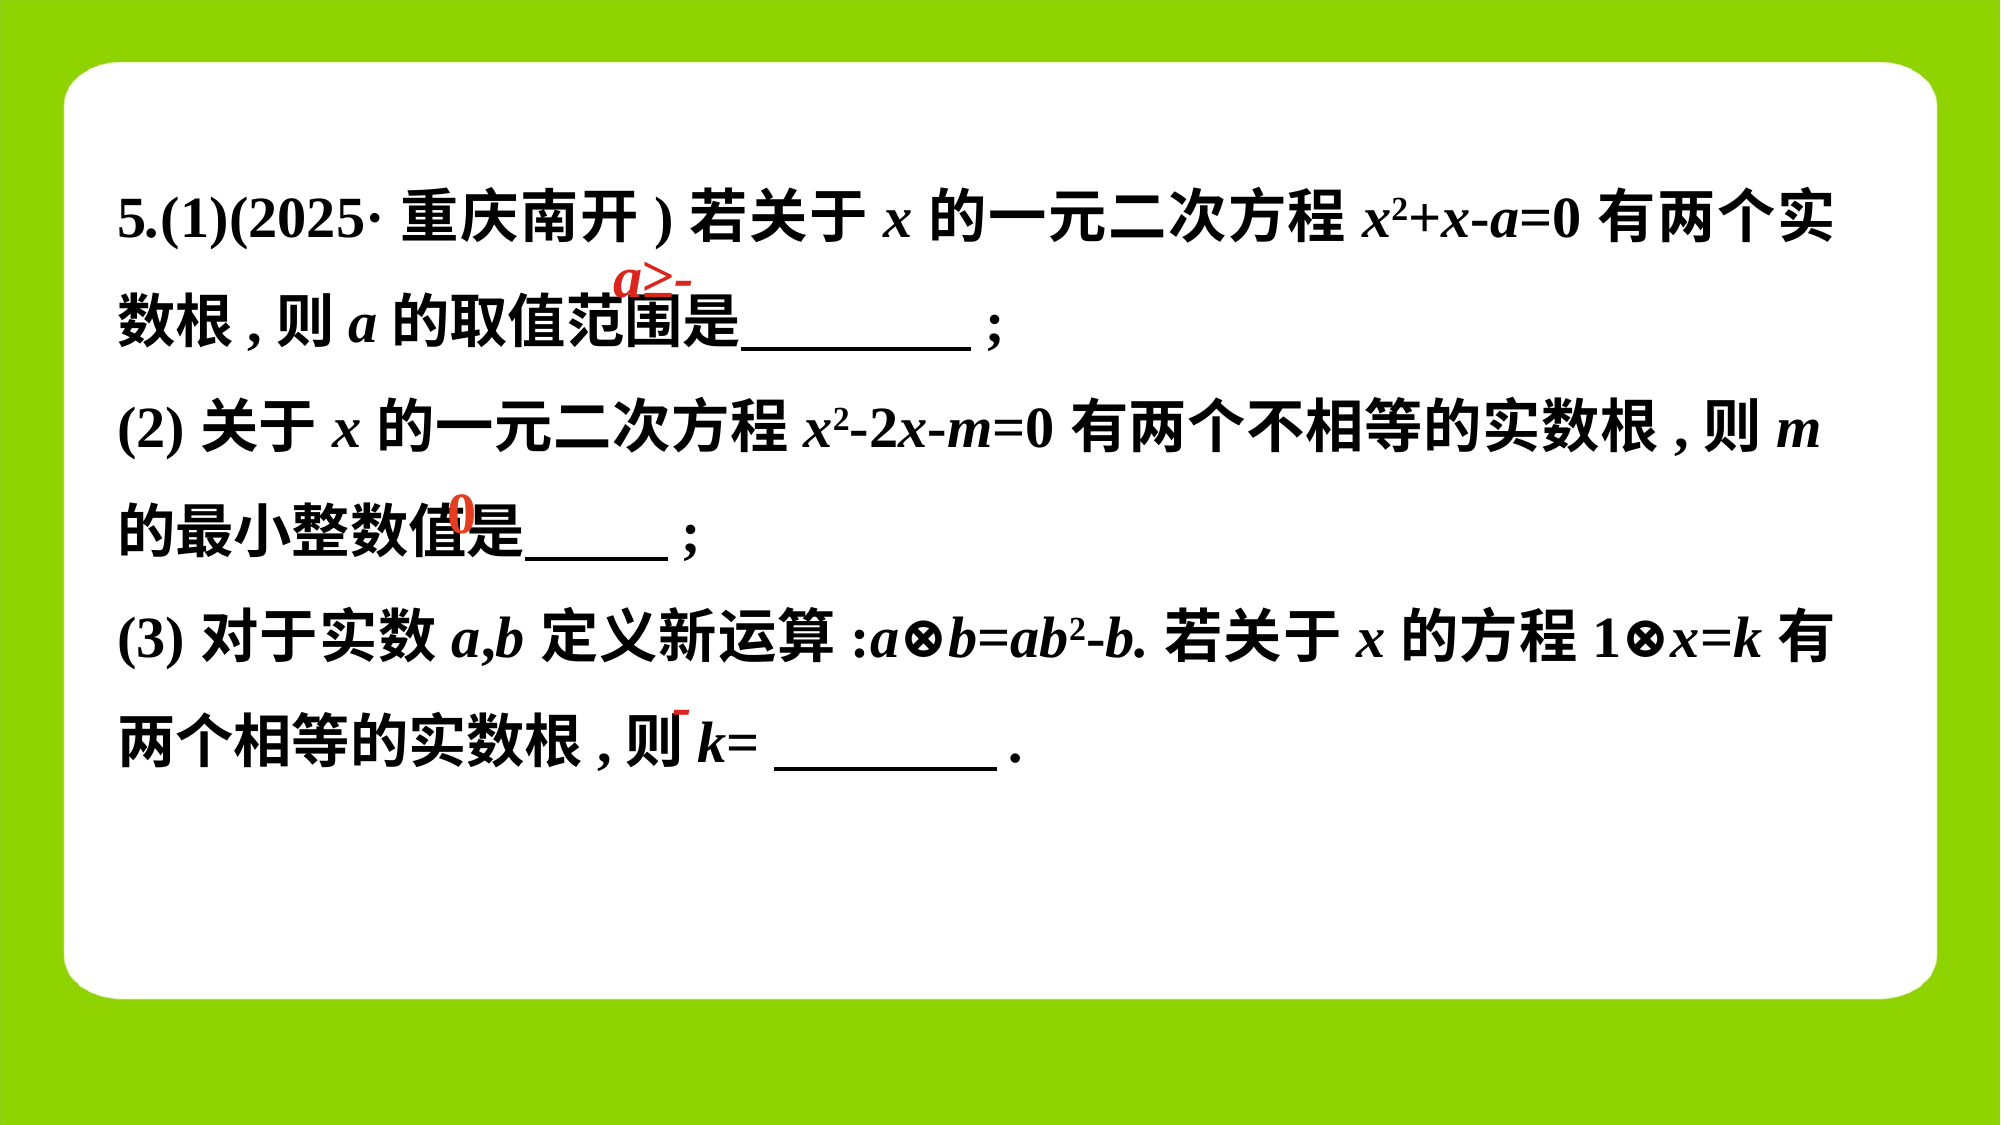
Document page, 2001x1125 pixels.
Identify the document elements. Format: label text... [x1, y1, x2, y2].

text_box 0 [432, 468, 492, 553]
picture [0, 0, 2001, 1125]
text_box 5.(1)(2025·重庆南开)若关于x的一元二次方程x2+x-a=0有两个实数根,则a的取值范围是 ; (2)关于x的一元二次方程x2-2x-m=0有两个不相等的实数根,则m的最小整数值是 ; (3)对于实数a,b定义新运算:a⊗b=ab2-b.若关于x的方程1⊗x=k有两个相等的实数根,则k= . [102, 137, 1851, 782]
